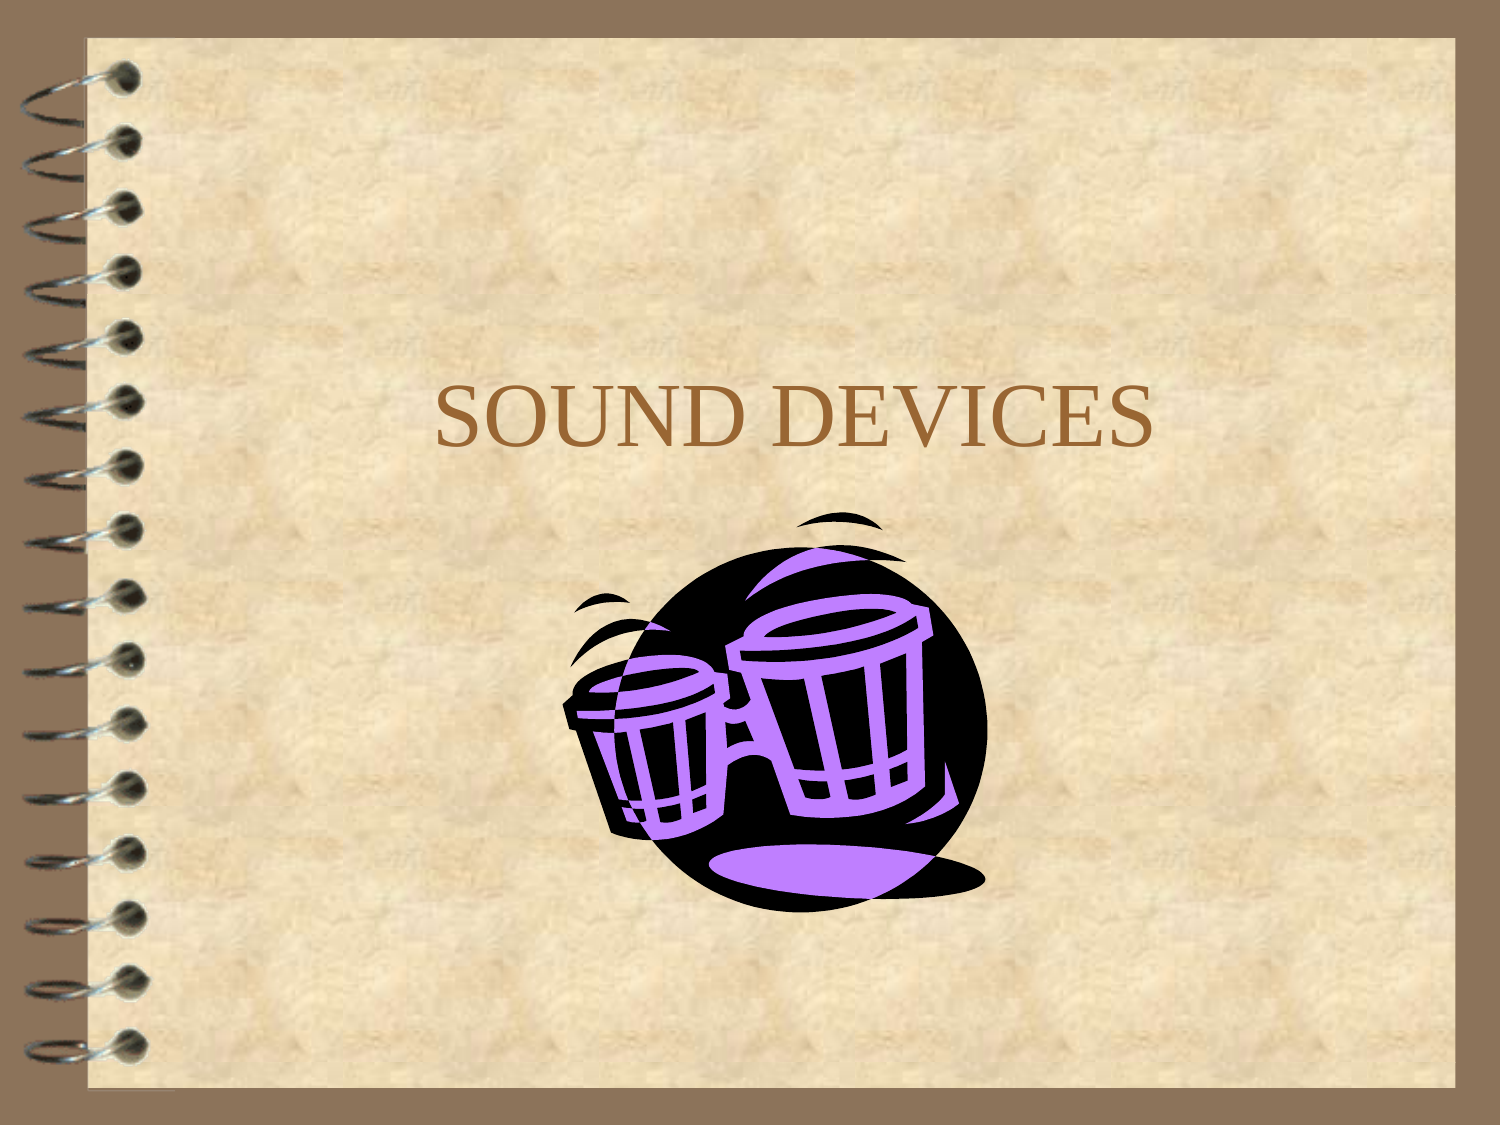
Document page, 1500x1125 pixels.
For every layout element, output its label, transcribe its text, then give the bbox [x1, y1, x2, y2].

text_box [562, 512, 988, 913]
title SOUND DEVICES [157, 315, 1434, 504]
picture [0, 0, 1456, 1125]
